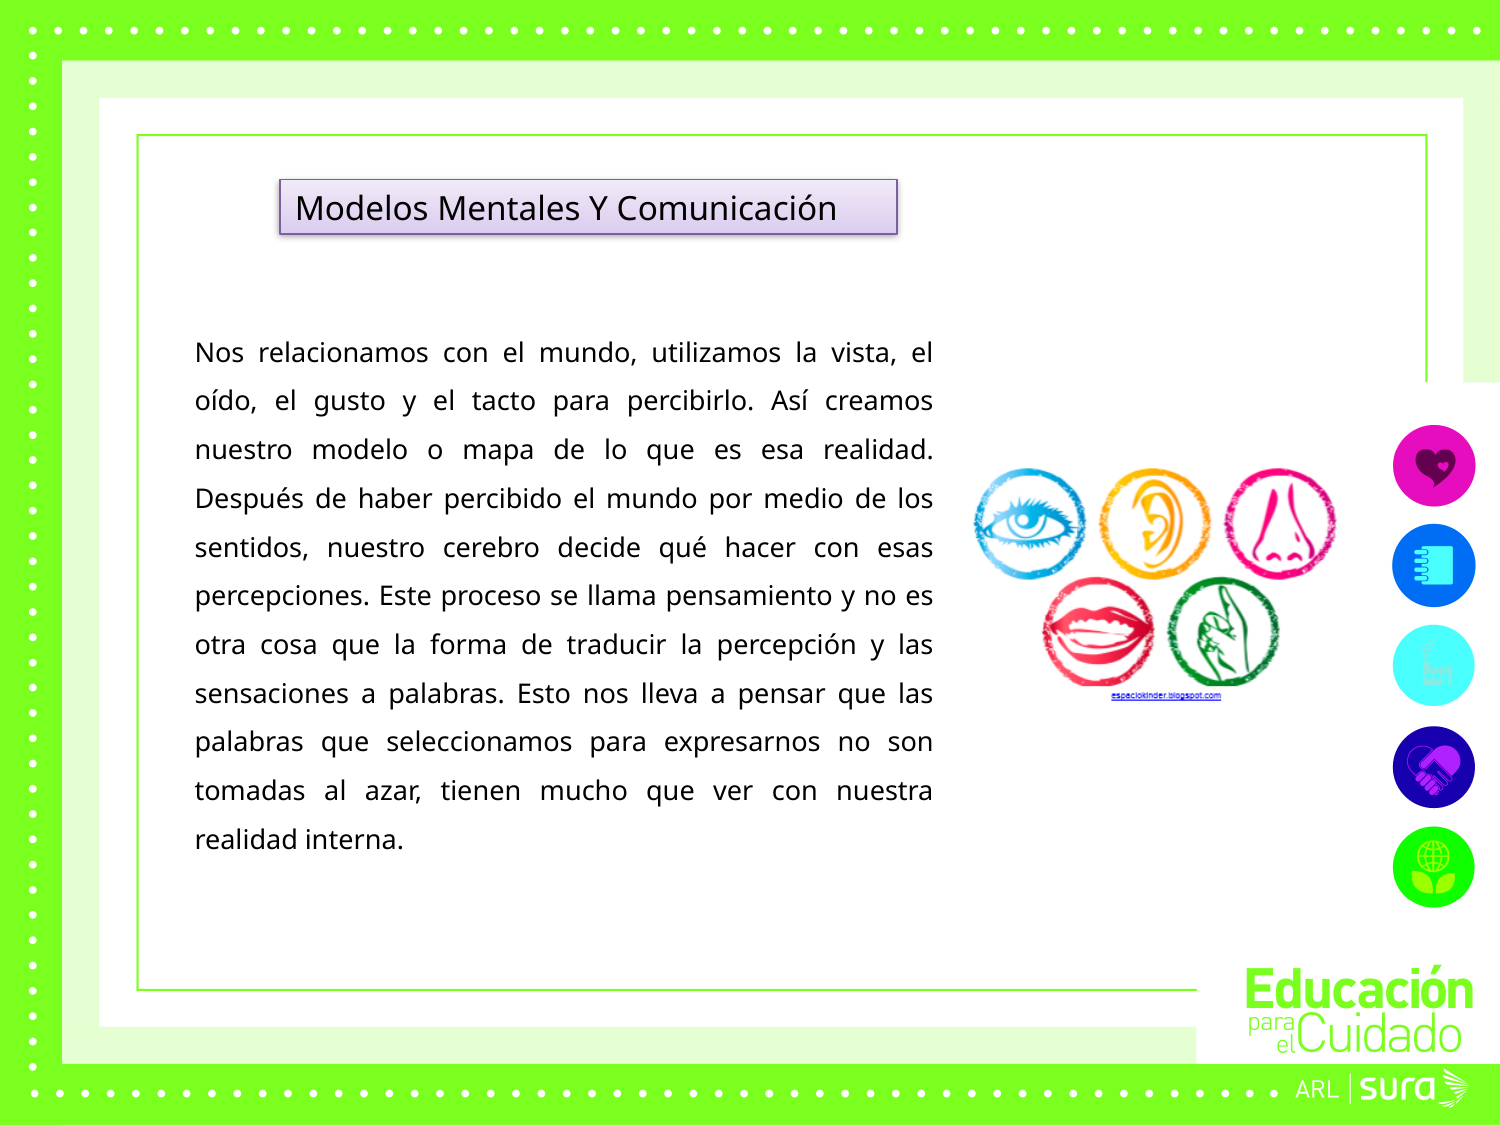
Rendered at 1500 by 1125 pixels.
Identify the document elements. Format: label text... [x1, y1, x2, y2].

picture [0, 0, 1500, 1125]
text_box Modelos Mentales Y Comunicación [279, 179, 898, 235]
text_box Nos relacionamos con el mundo, utilizamos la vista, el oído, el gusto y el tacto para percibirlo. Así creamos nuestro modelo o mapa de lo que es esa realidad. Después de haber percibido el mundo por medio de los sentidos, nuestro cerebro decide qué hacer con esas percepciones. Este proceso se llama pensamiento y no es otra cosa que la forma de traducir la percepción y las sensaciones a palabras. Esto nos lleva a pensar que las palabras que seleccionamos para expresarnos no son tomadas al azar, tienen mucho que ver con nuestra realidad interna. [179, 311, 949, 863]
